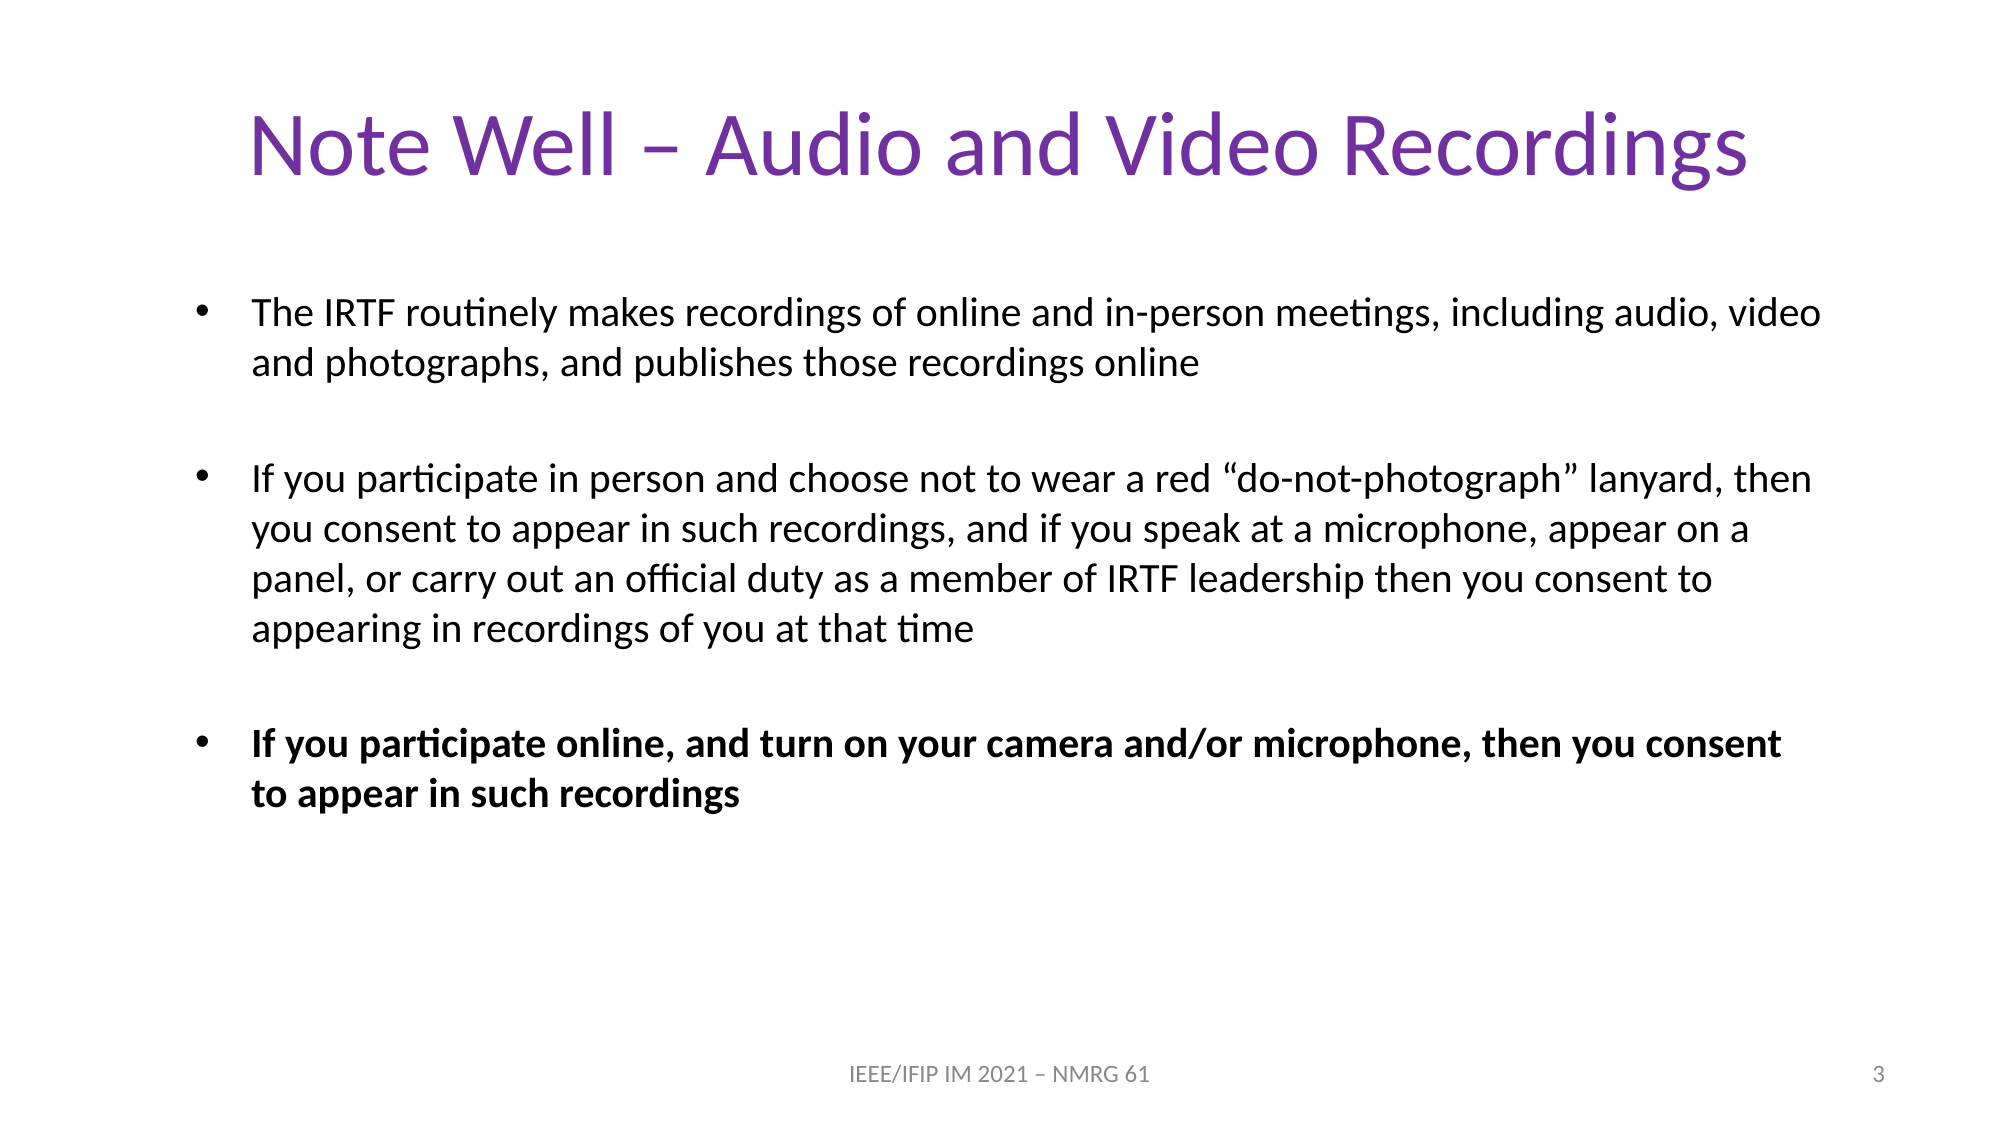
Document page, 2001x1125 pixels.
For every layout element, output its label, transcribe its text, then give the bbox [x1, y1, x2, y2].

slide_number 3 [1433, 1042, 1900, 1103]
title Note Well – Audio and Video Recordings [99, 45, 1900, 233]
list The IRTF routinely makes recordings of online and in-person meetings, including audio, video and photographs, and publishes those recordings online If you participate in person and choose not to wear a red “do-not-photograph” lanyard, then you consent to appear in such recordings, and if you speak at a microphone, appear on a panel, or carry out an official duty as a member of IRTF leadership then you consent to appearing in recordings of you at that time If you participate online, and turn on your camera and/or microphone, then you consent to appear in such recordings [161, 219, 1839, 1071]
footer IEEE/IFIP IM 2021 – NMRG 61 [683, 1042, 1317, 1103]
